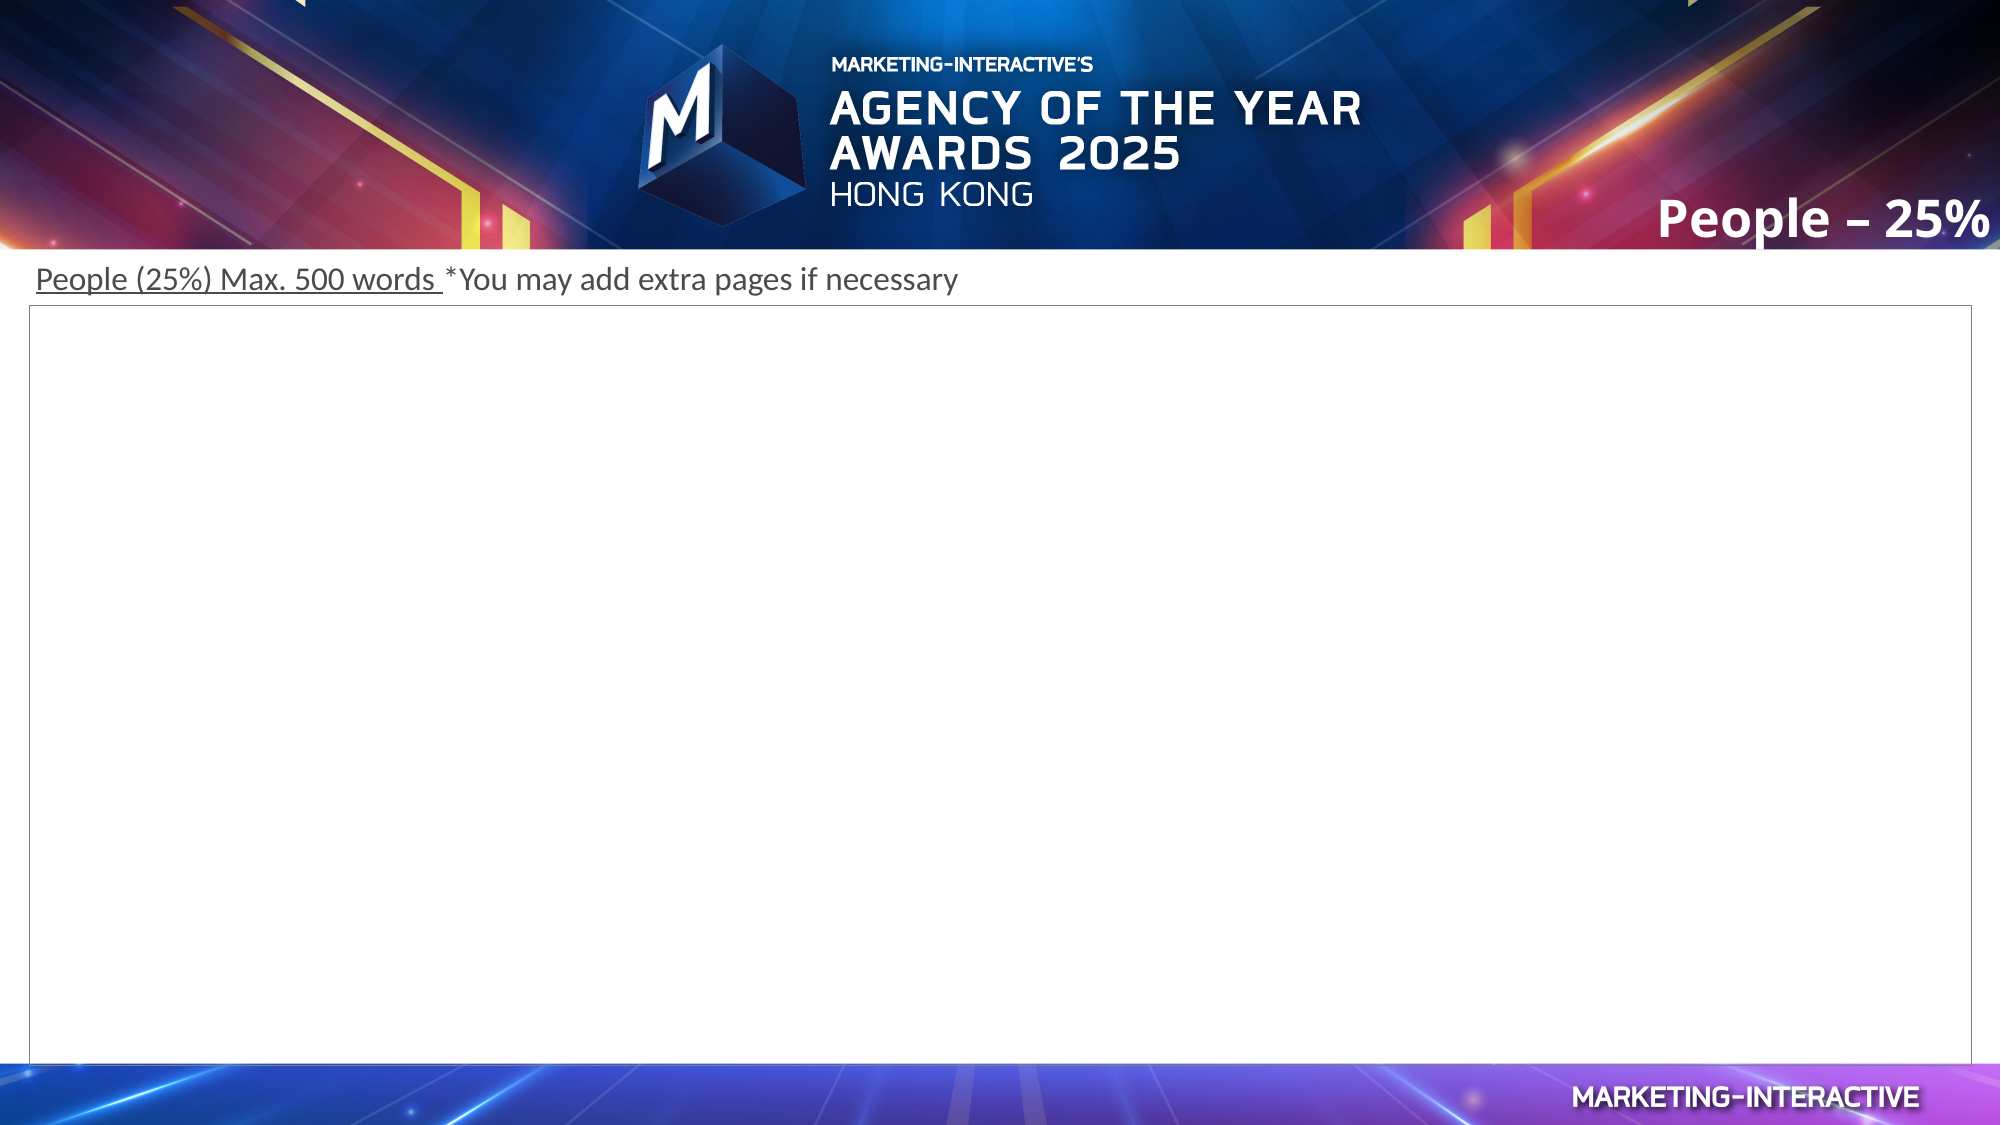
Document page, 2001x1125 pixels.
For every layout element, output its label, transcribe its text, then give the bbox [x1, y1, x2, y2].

text_box People (25%) Max. 500 words *You may add extra pages if necessary [21, 249, 1134, 304]
table_header [30, 306, 1971, 1065]
text_box People – 25% [1641, 178, 2000, 256]
picture [0, 0, 2000, 1125]
